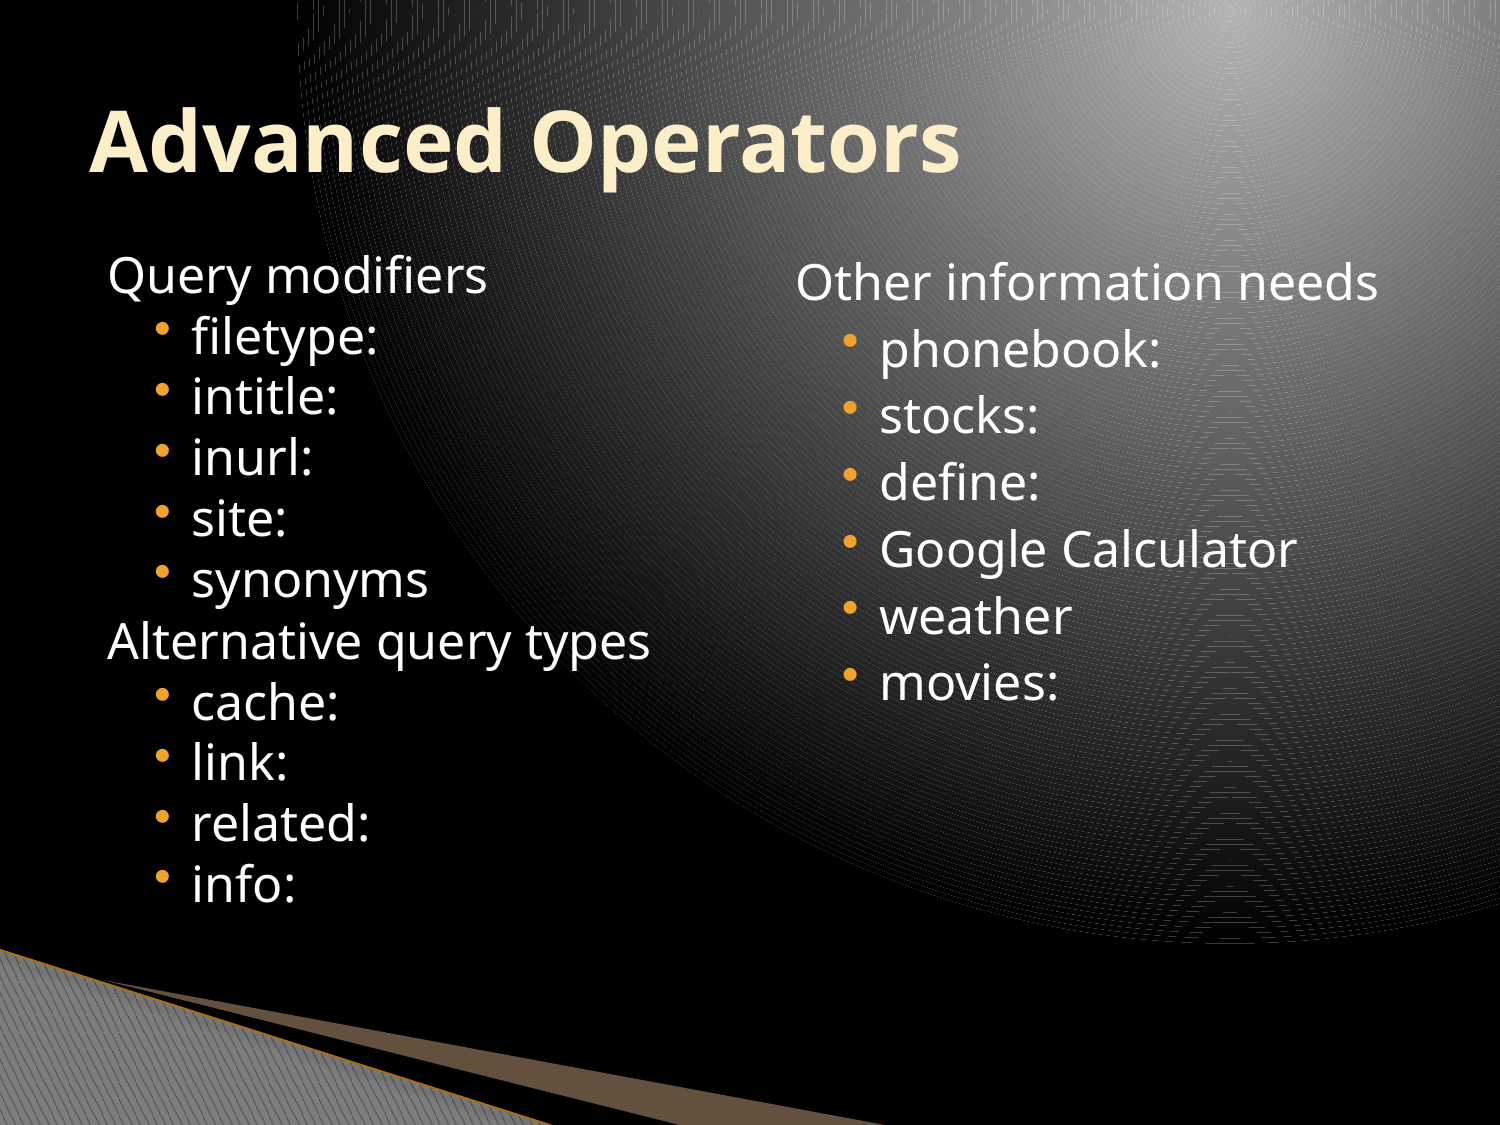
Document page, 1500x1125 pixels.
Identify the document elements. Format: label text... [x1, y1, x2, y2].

list Query modifiers filetype: intitle: inurl: site: synonyms Alternative query types cache: link: related: info: [75, 243, 738, 986]
list Other information needs phonebook: stocks: define: Google Calculator weather movies: [762, 243, 1425, 986]
picture [0, 952, 543, 1125]
title Advanced Operators [75, 45, 1425, 233]
